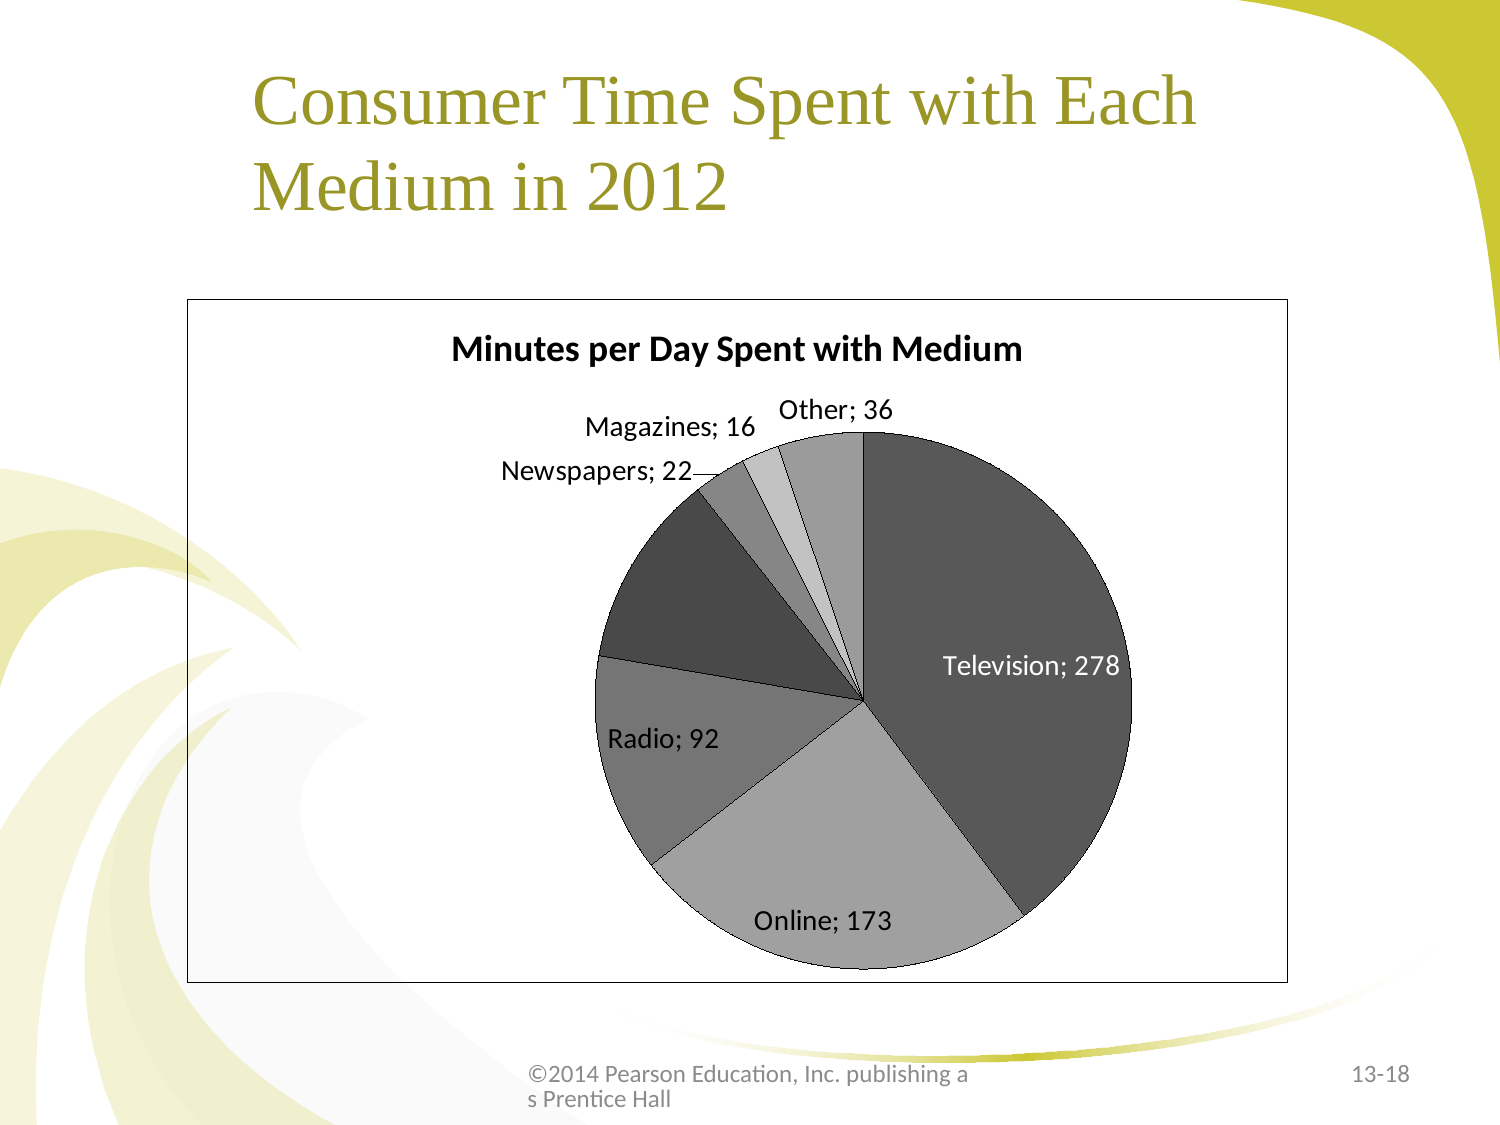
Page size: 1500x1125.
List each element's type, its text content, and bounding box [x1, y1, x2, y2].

chart [187, 299, 1288, 983]
footer ©2014 Pearson Education, Inc. publishing as Prentice Hall [512, 1042, 988, 1103]
slide_number 13-18 [1074, 1042, 1425, 1103]
title Consumer Time Spent with Each Medium in 2012 [237, 45, 1350, 233]
